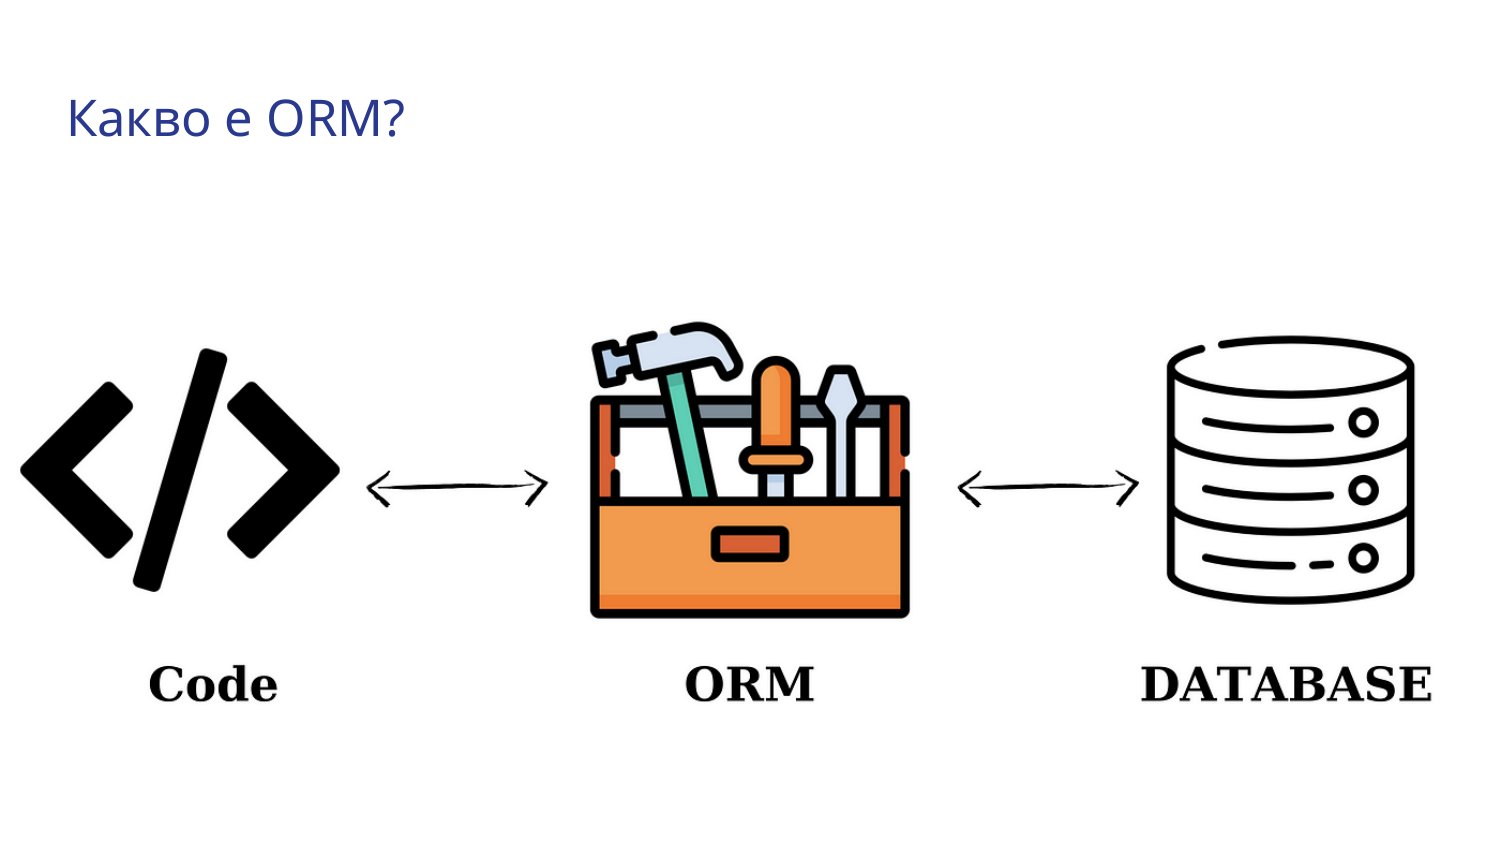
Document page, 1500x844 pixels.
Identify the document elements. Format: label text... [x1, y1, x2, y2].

title Какво е ORM? [51, 67, 1449, 167]
picture [0, 180, 1500, 844]
